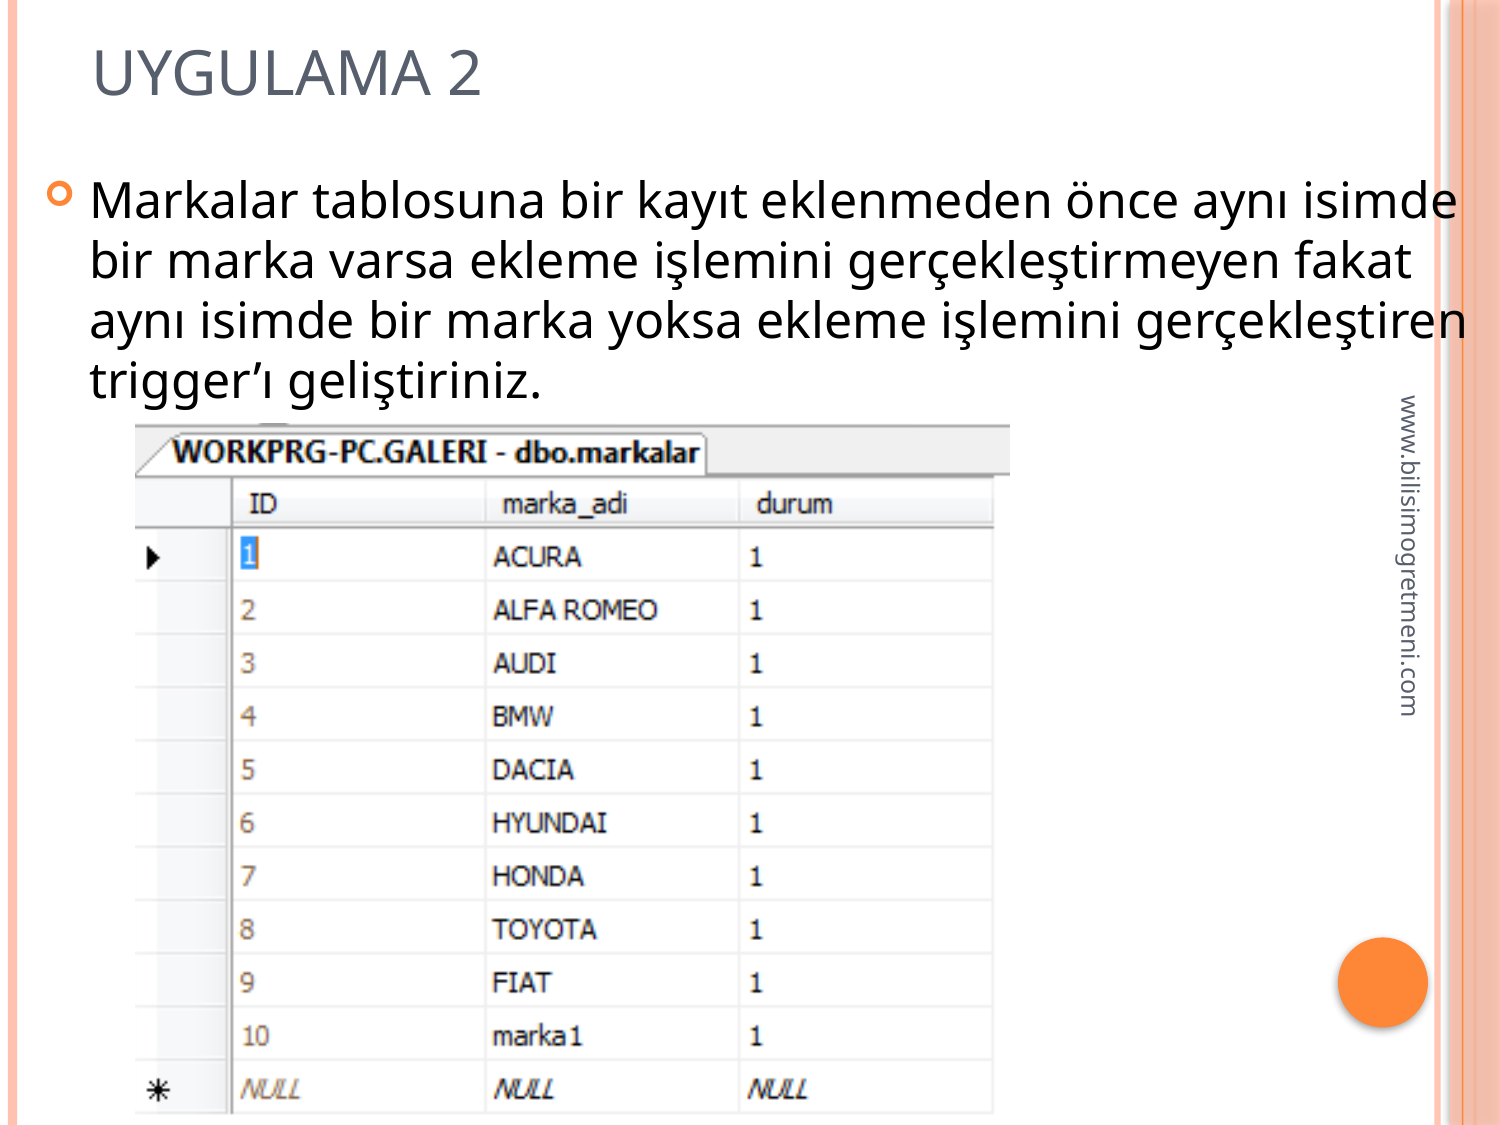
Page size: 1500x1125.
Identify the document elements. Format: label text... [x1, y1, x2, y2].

list Markalar tablosuna bir kayıt eklenmeden önce aynı isimde bir marka varsa ekleme işlemini gerçekleştirmeyen fakat aynı isimde bir marka yoksa ekleme işlemini gerçekleştiren trigger’ı geliştiriniz. [29, 160, 1500, 1062]
title UYGULAMA 2 [76, 0, 1302, 116]
picture [135, 422, 1011, 1125]
footer www.bilisimogretmeni.com [1379, 380, 1440, 906]
